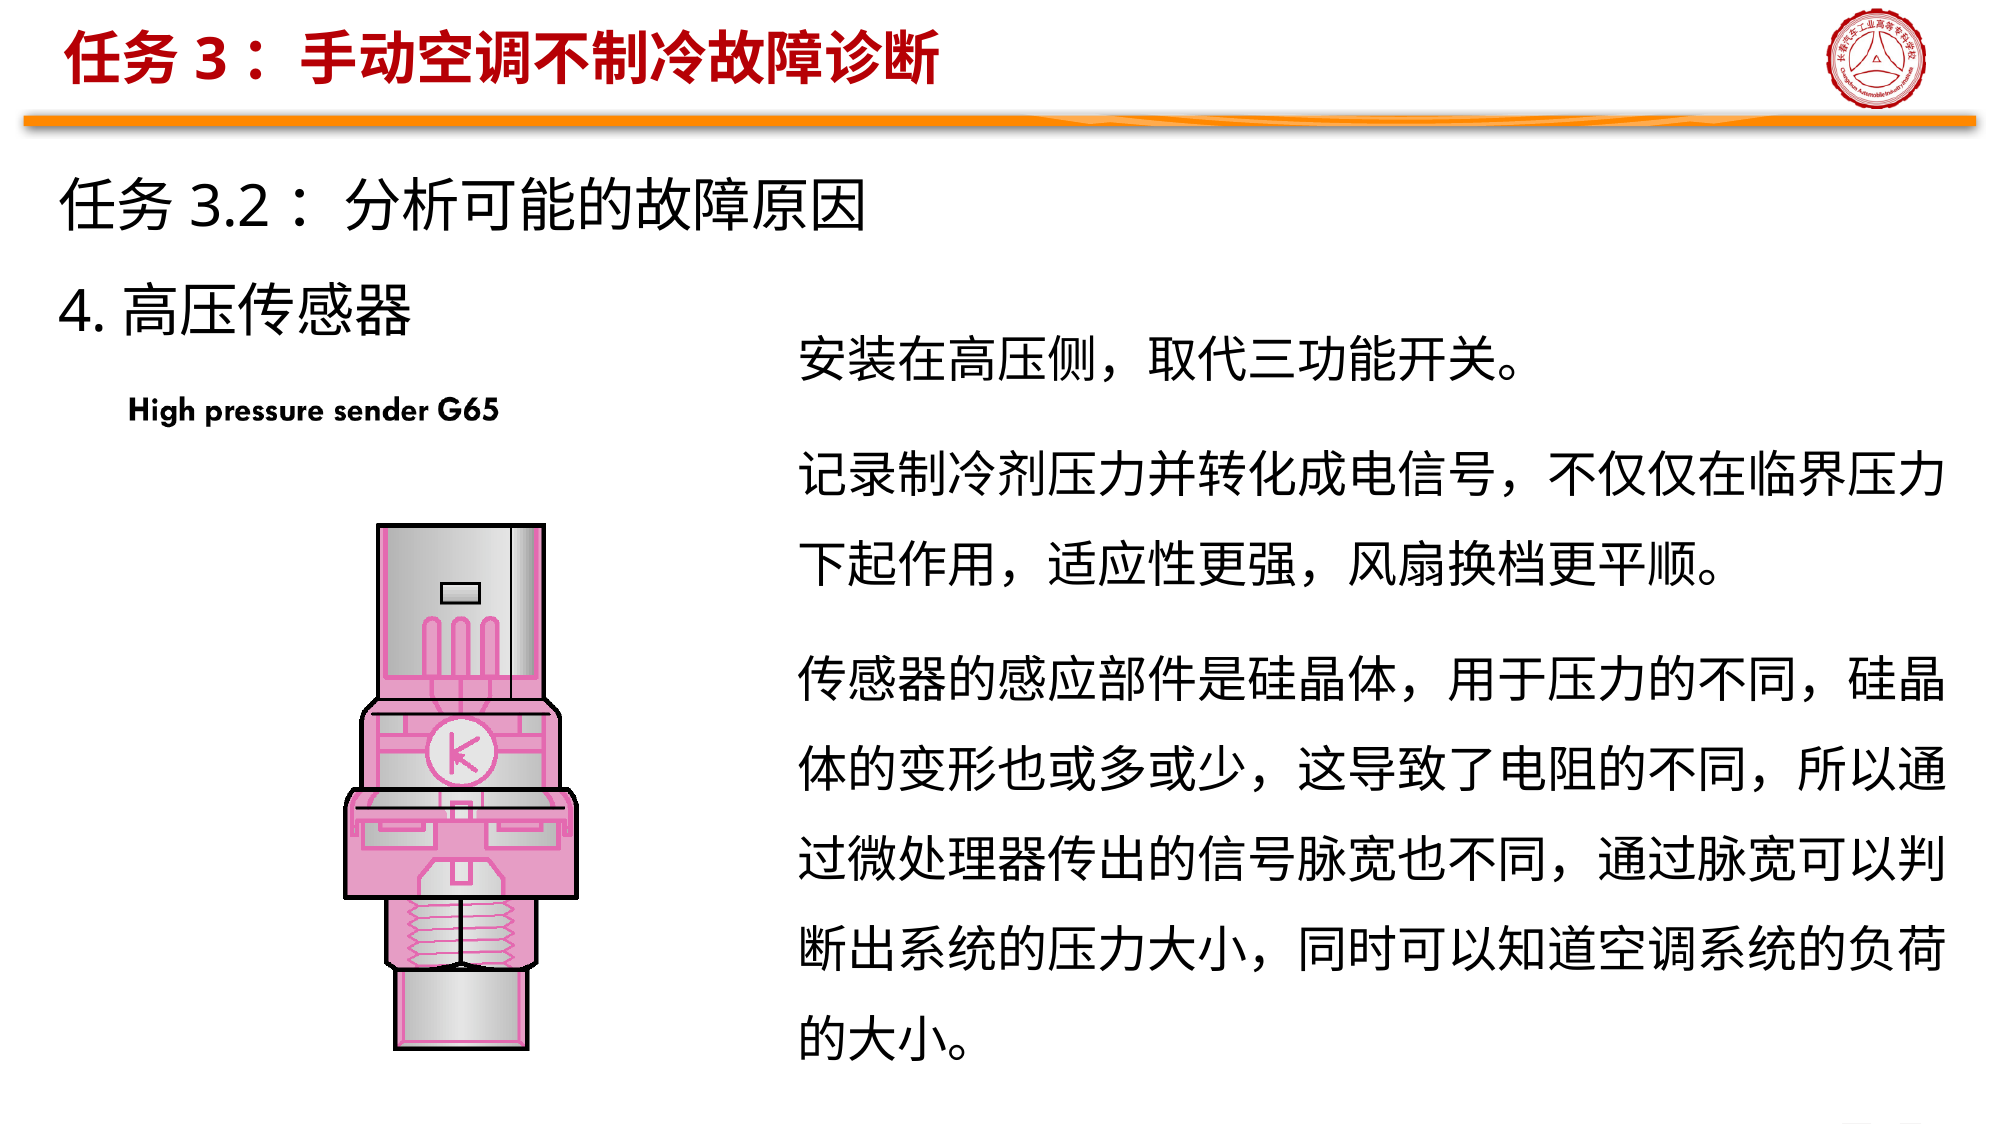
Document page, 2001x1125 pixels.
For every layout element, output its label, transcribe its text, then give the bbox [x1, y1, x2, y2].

text_box 任务3.2：分析可能的故障原因 4.高压传感器 [43, 125, 1063, 351]
title 任务3：手动空调不制冷故障诊断 [49, 21, 1557, 121]
text_box 安装在高压侧，取代三功能开关。 记录制冷剂压力并转化成电信号，不仅仅在临界压力下起作用，适应性更强，风扇换档更平顺。 传感器的感应部件是硅晶体，用于压力的不同，硅晶体的变形也或多或少，这导致了电阻的不同，所以通过微处理器传出的信号脉宽也不同，通过脉宽可以判断出系统的压力大小，同时可以知道空调系统的负荷的大小。 [782, 289, 1964, 1075]
picture [112, 379, 591, 1082]
picture [1826, 8, 1926, 109]
